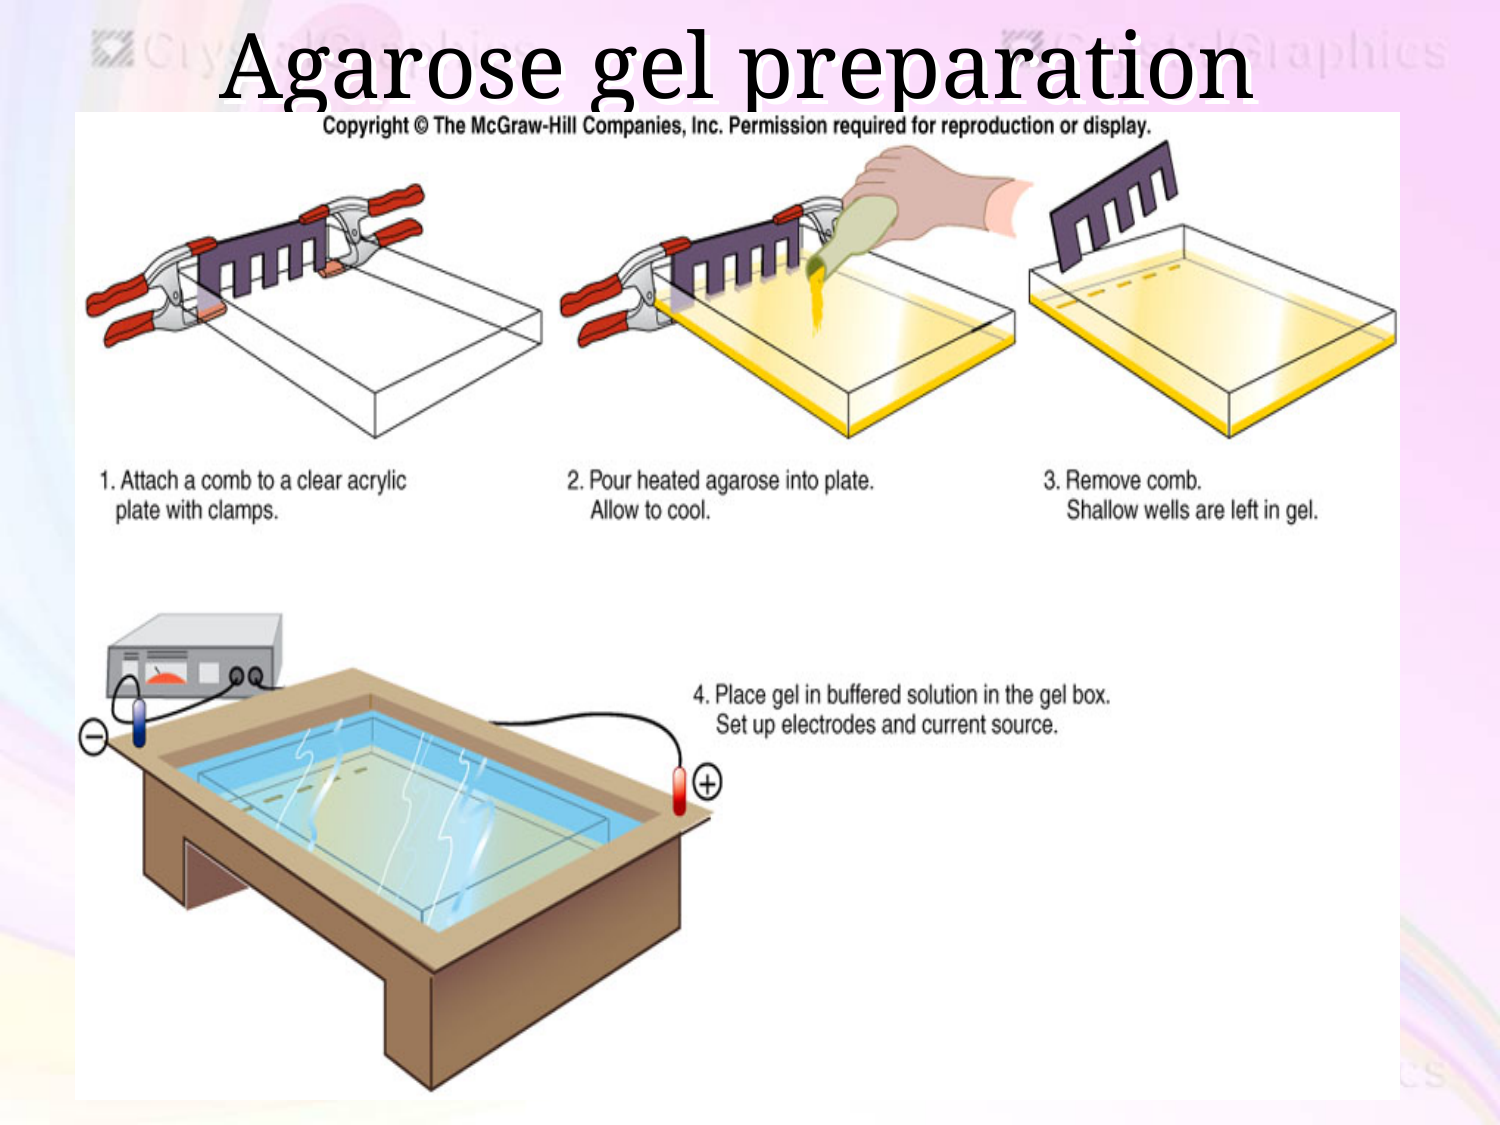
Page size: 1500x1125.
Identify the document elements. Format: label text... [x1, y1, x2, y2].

picture [0, 0, 1500, 1125]
title Agarose gel preparation [74, 0, 1426, 126]
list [74, 112, 1401, 1101]
